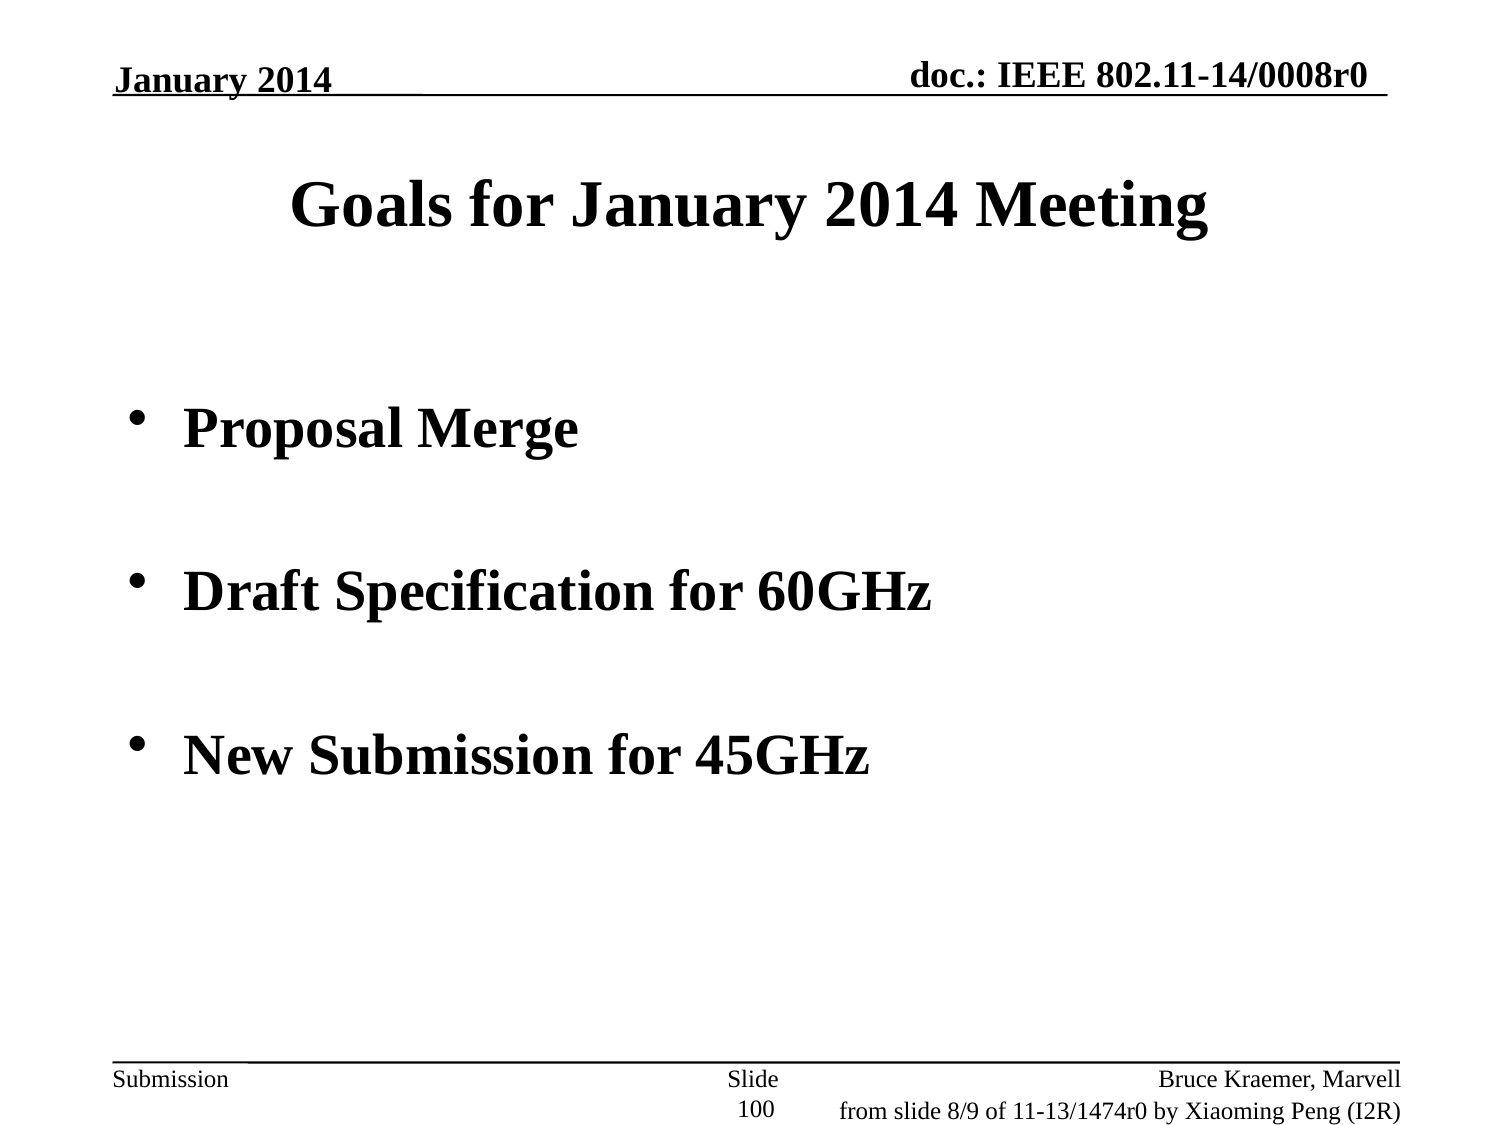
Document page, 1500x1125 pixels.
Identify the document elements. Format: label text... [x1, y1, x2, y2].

title Goals for January 2014 Meeting [112, 112, 1388, 288]
text_box from slide 8/9 of 11-13/1474r0 by Xiaoming Peng (I2R) [343, 1087, 1417, 1125]
slide_number Slide 100 [712, 1062, 800, 1087]
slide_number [114, 54, 374, 100]
list Proposal Merge Draft Specification for 60GHz New Submission for 45GHz [112, 324, 1388, 1000]
footer Bruce Kraemer, Marvell [862, 1062, 1402, 1087]
